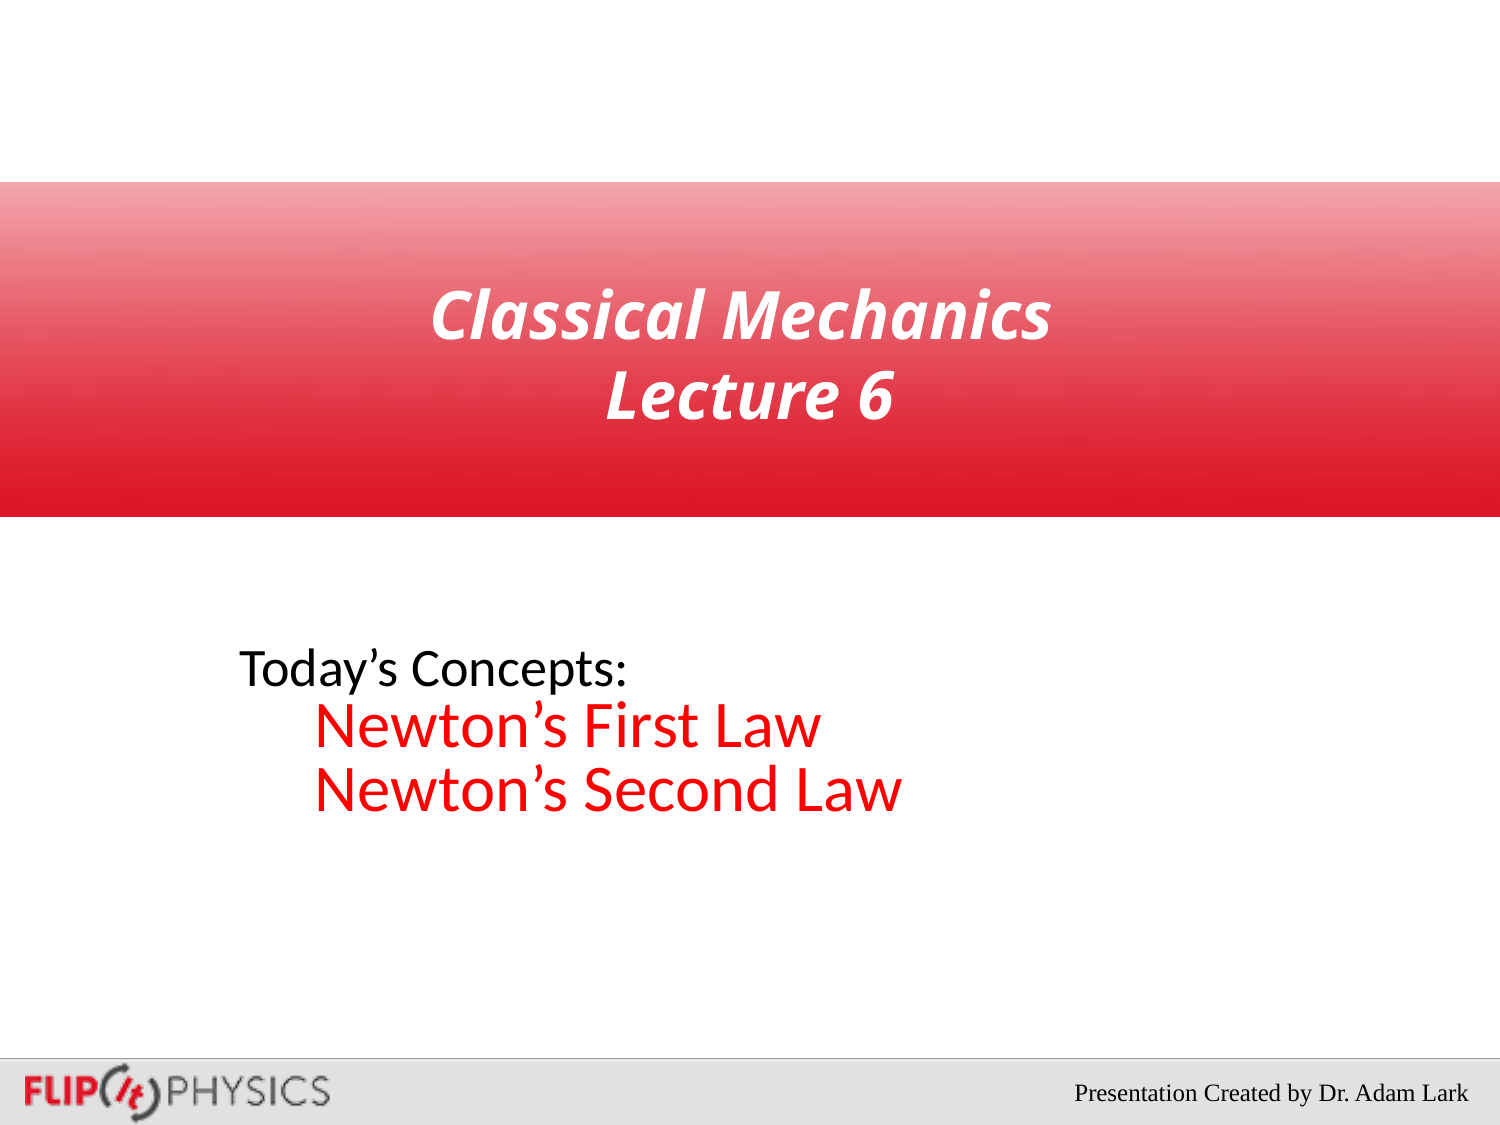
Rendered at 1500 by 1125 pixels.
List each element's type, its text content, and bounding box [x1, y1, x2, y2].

title Classical Mechanics Lecture 6 [112, 265, 1388, 507]
picture [0, 182, 1500, 517]
text_box Presentation Created by Dr. Adam Lark [1059, 1069, 1491, 1115]
picture [0, 1058, 1500, 1125]
subtitle Today’s Concepts: Newton’s First Law Newton’s Second Law [225, 637, 1275, 925]
